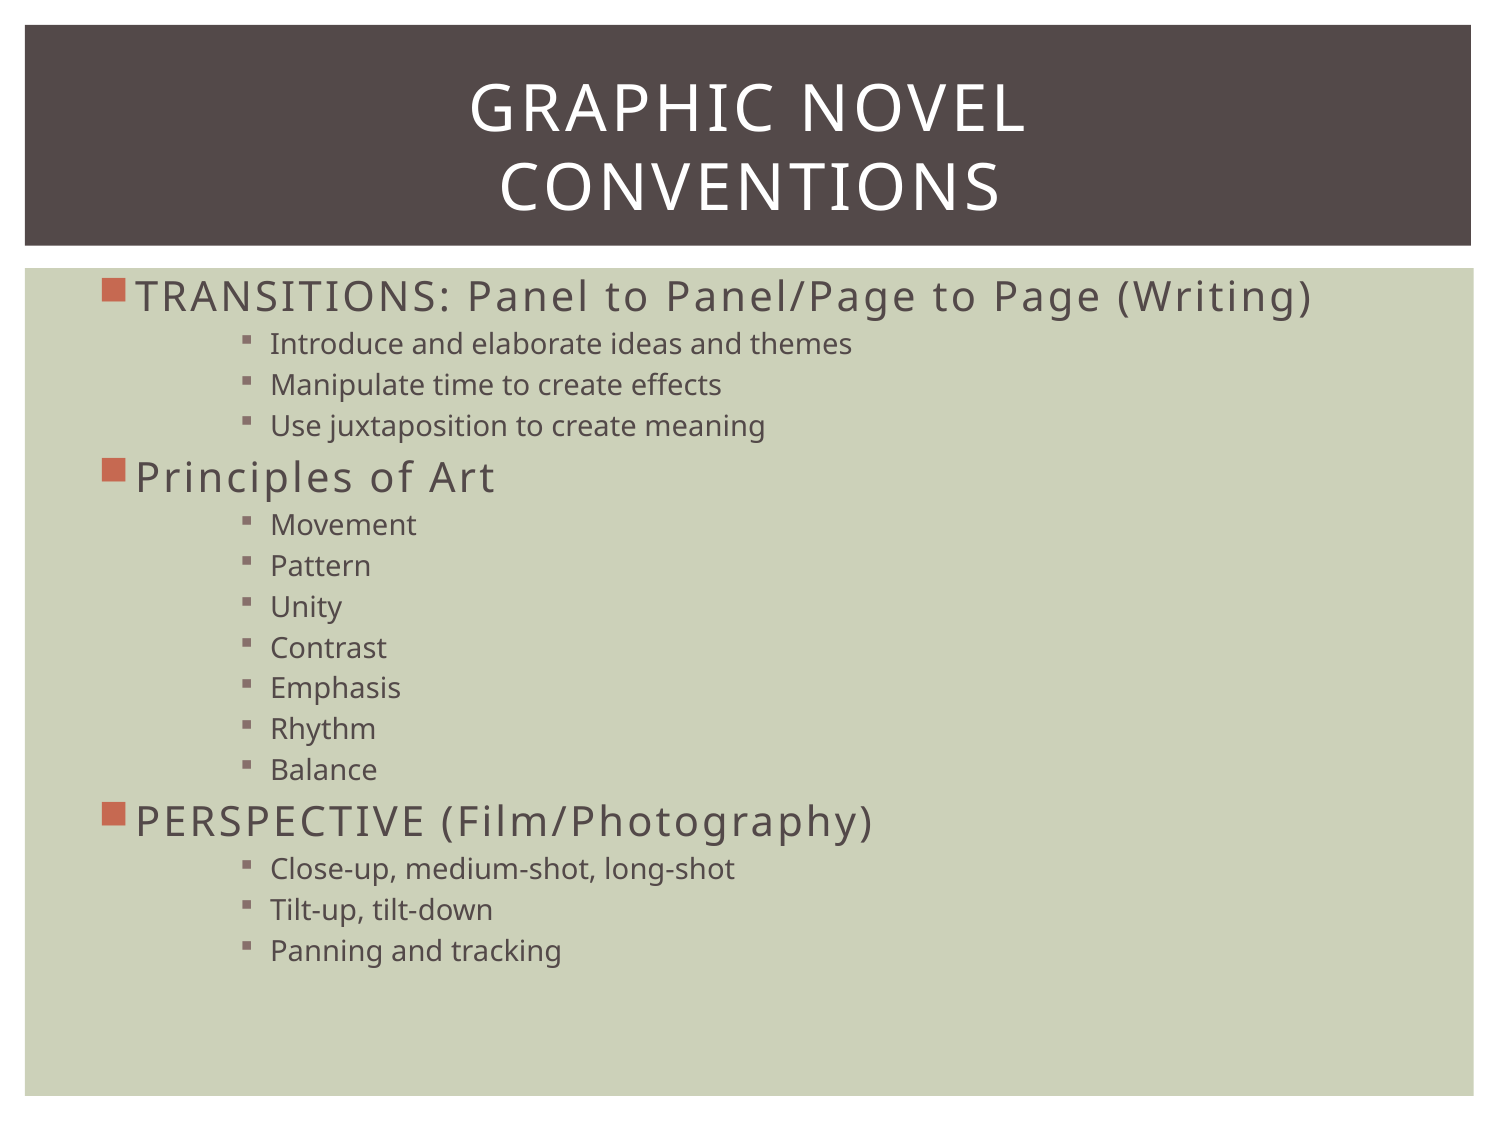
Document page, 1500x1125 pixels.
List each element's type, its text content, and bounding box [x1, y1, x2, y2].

list TRANSITIONS: Panel to Panel/Page to Page (Writing) Introduce and elaborate ideas and themes Manipulate time to create effects Use juxtaposition to create meaning Principles of Art Movement Pattern Unity Contrast Emphasis Rhythm Balance PERSPECTIVE (Film/Photography) Close-up, medium-shot, long-shot Tilt-up, tilt-down Panning and tracking [75, 262, 1425, 1075]
title GRAPHIC NOVEL CONVENTIONS [62, 58, 1438, 232]
